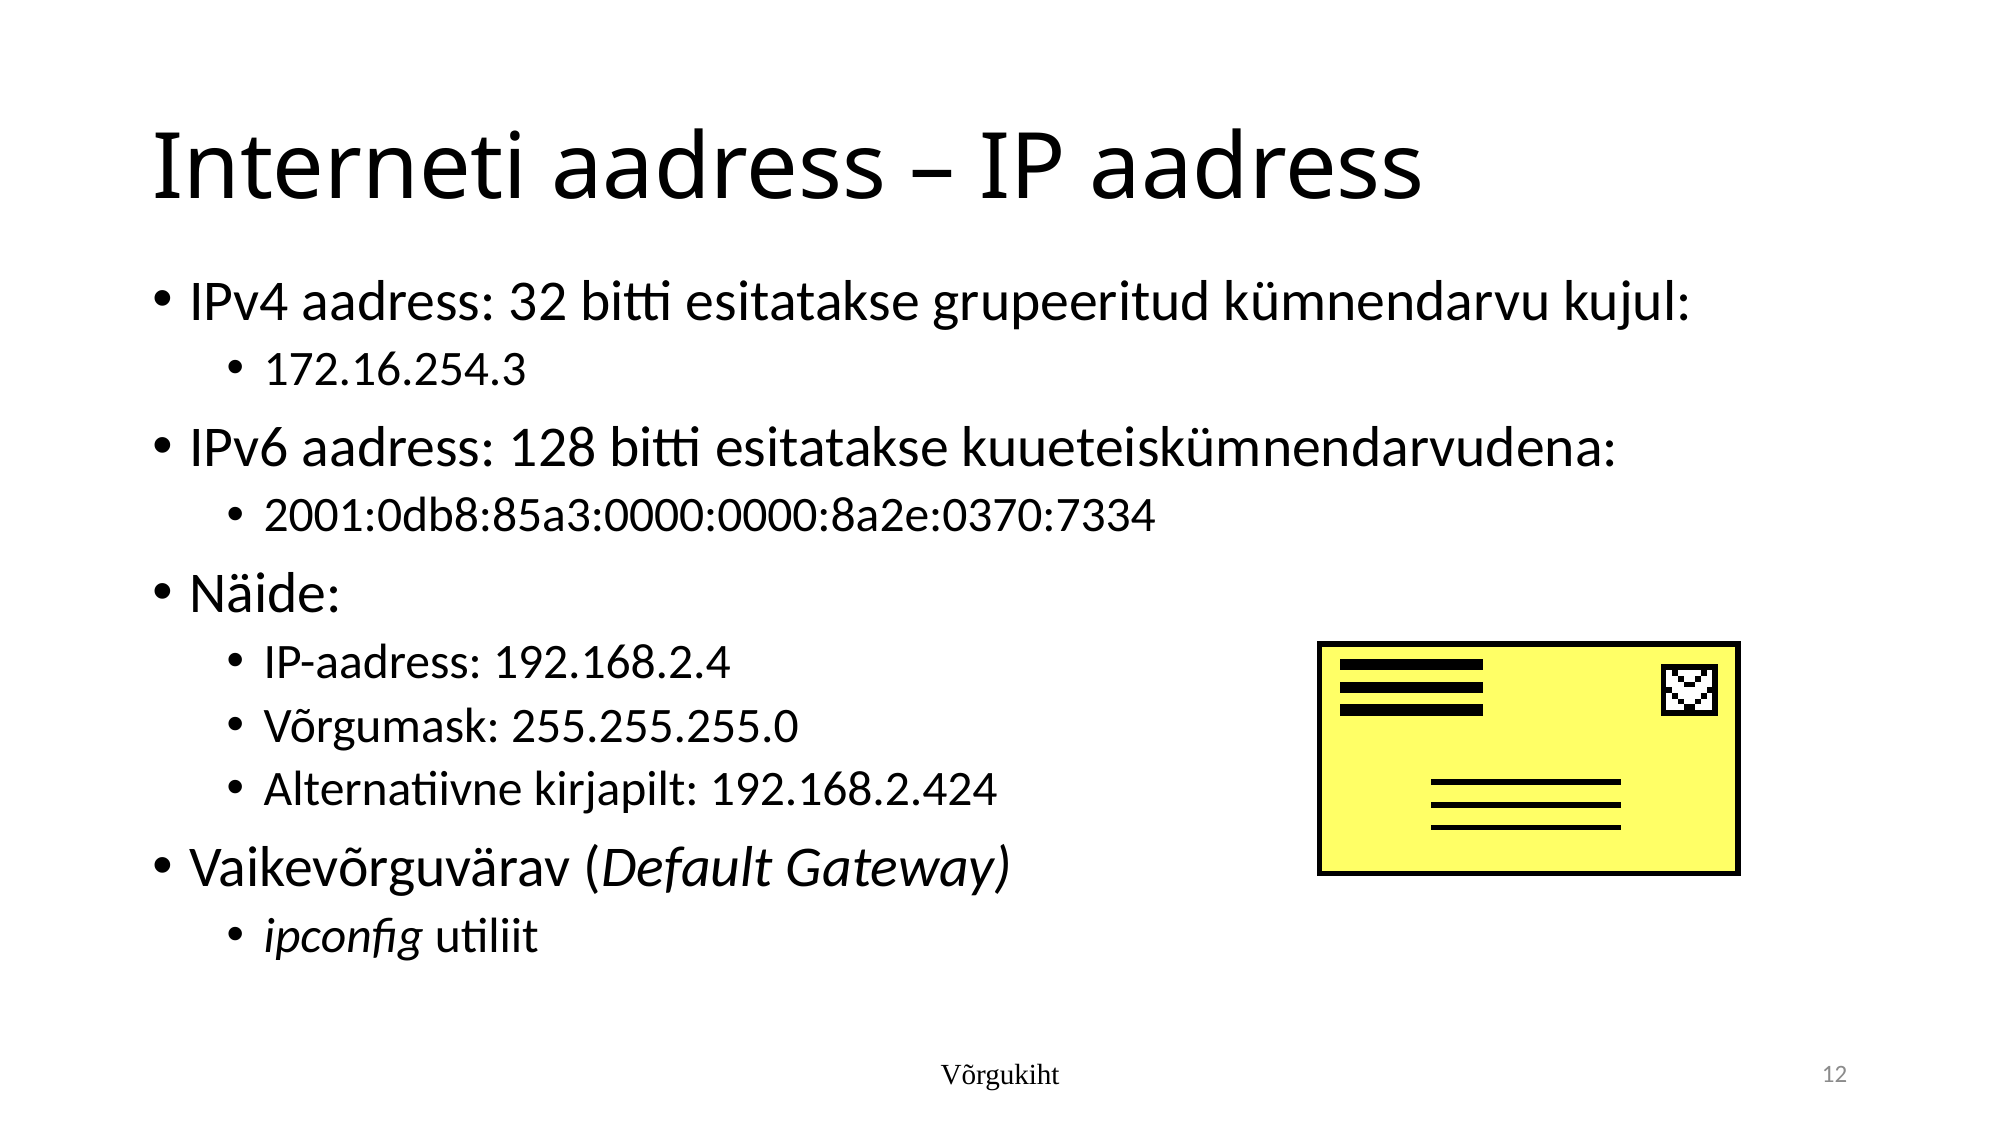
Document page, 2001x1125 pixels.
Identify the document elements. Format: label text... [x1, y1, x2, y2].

title Interneti aadress – IP aadress [137, 59, 1863, 262]
footer Võrgukiht [662, 1042, 1338, 1103]
picture [1300, 619, 1753, 894]
slide_number 12 [1412, 1042, 1863, 1103]
list IPv4 aadress: 32 bitti esitatakse grupeeritud kümnendarvu kujul: 172.16.254.3 IPv6 aadress: 128 bitti esitatakse kuueteiskümnendarvudena: 2001:0db8:85a3:0000:0000:8a2e:0370:7334 Näide: IP-aadress: 192.168.2.4 Võrgumask: 255.255.255.0 Alternatiivne kirjapilt: 192.168.2.424 Vaikevõrguvärav (Default Gateway) ipconfig utiliit [137, 262, 1863, 977]
